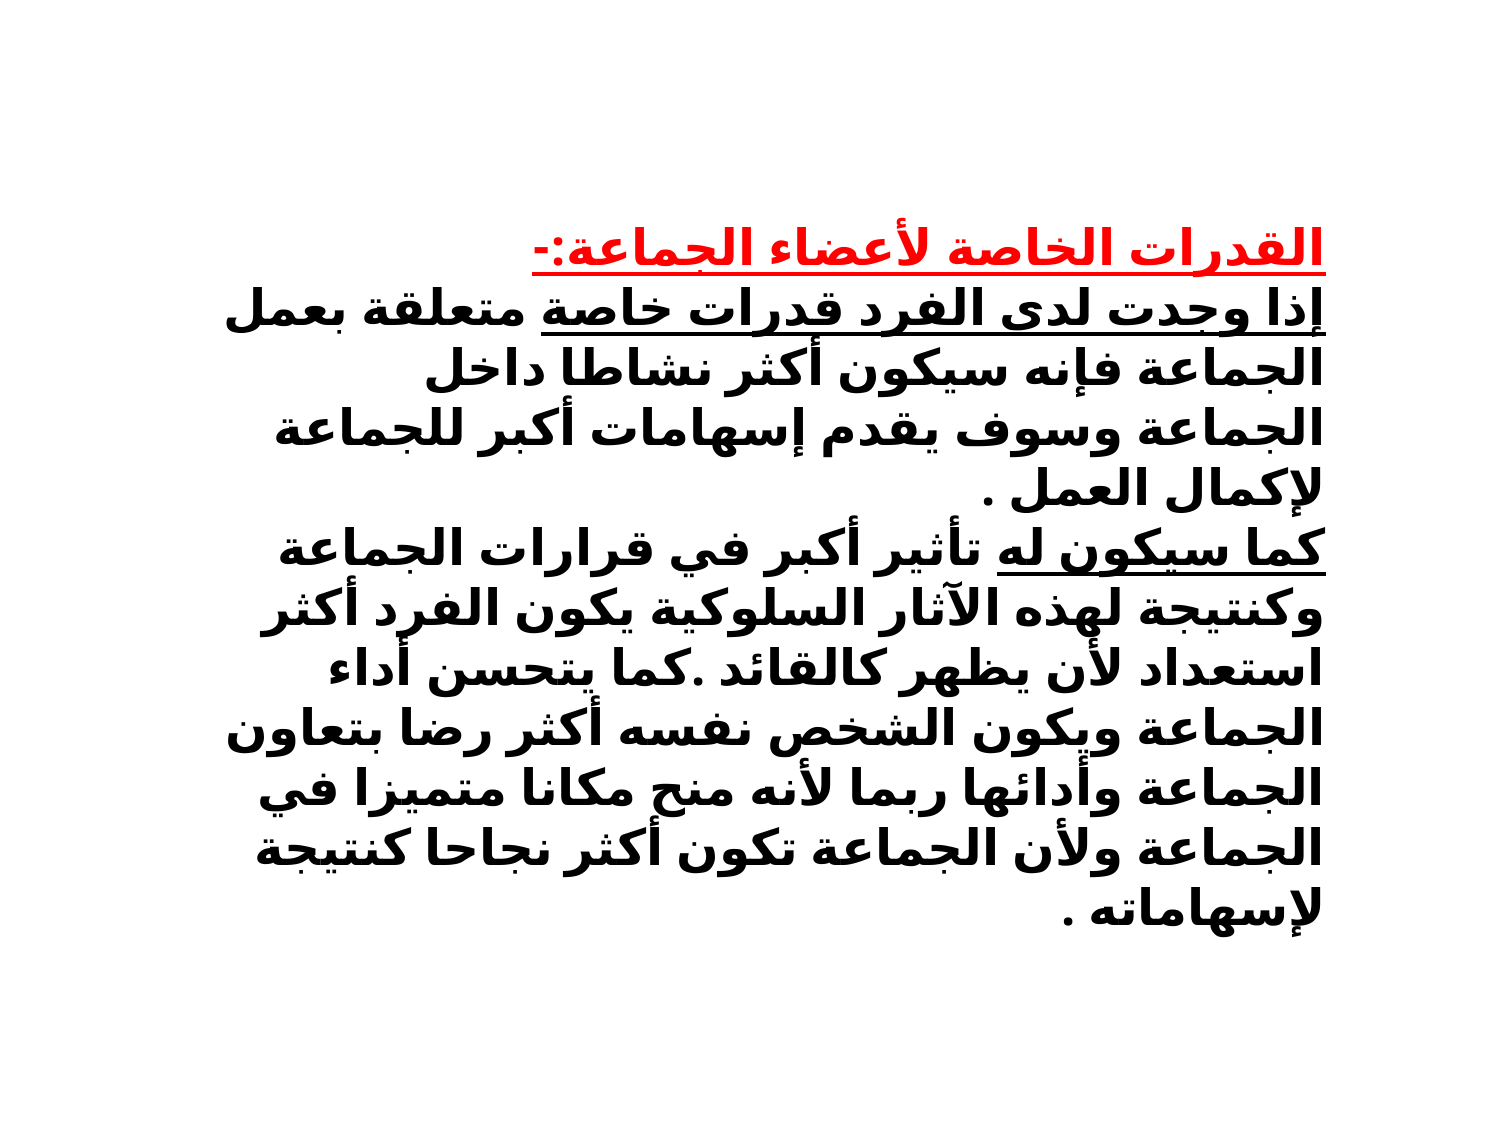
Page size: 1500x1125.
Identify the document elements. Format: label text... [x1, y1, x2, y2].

text_box القدرات الخاصة لأعضاء الجماعة:- إذا وجدت لدى الفرد قدرات خاصة متعلقة بعمل الجماعة فإنه سيكون أكثر نشاطا داخل الجماعة وسوف يقدم إسهامات أكبر للجماعة لإكمال العمل . كما سيكون له تأثير أكبر في قرارات الجماعة وكنتيجة لهذه الآثار السلوكية يكون الفرد أكثر استعداد لأن يظهر كالقائد .كما يتحسن أداء الجماعة ويكون الشخص نفسه أكثر رضا بتعاون الجماعة وأدائها ربما لأنه منح مكانا متميزا في الجماعة ولأن الجماعة تكون أكثر نجاحا كنتيجة لإسهاماته . [206, 208, 1341, 943]
